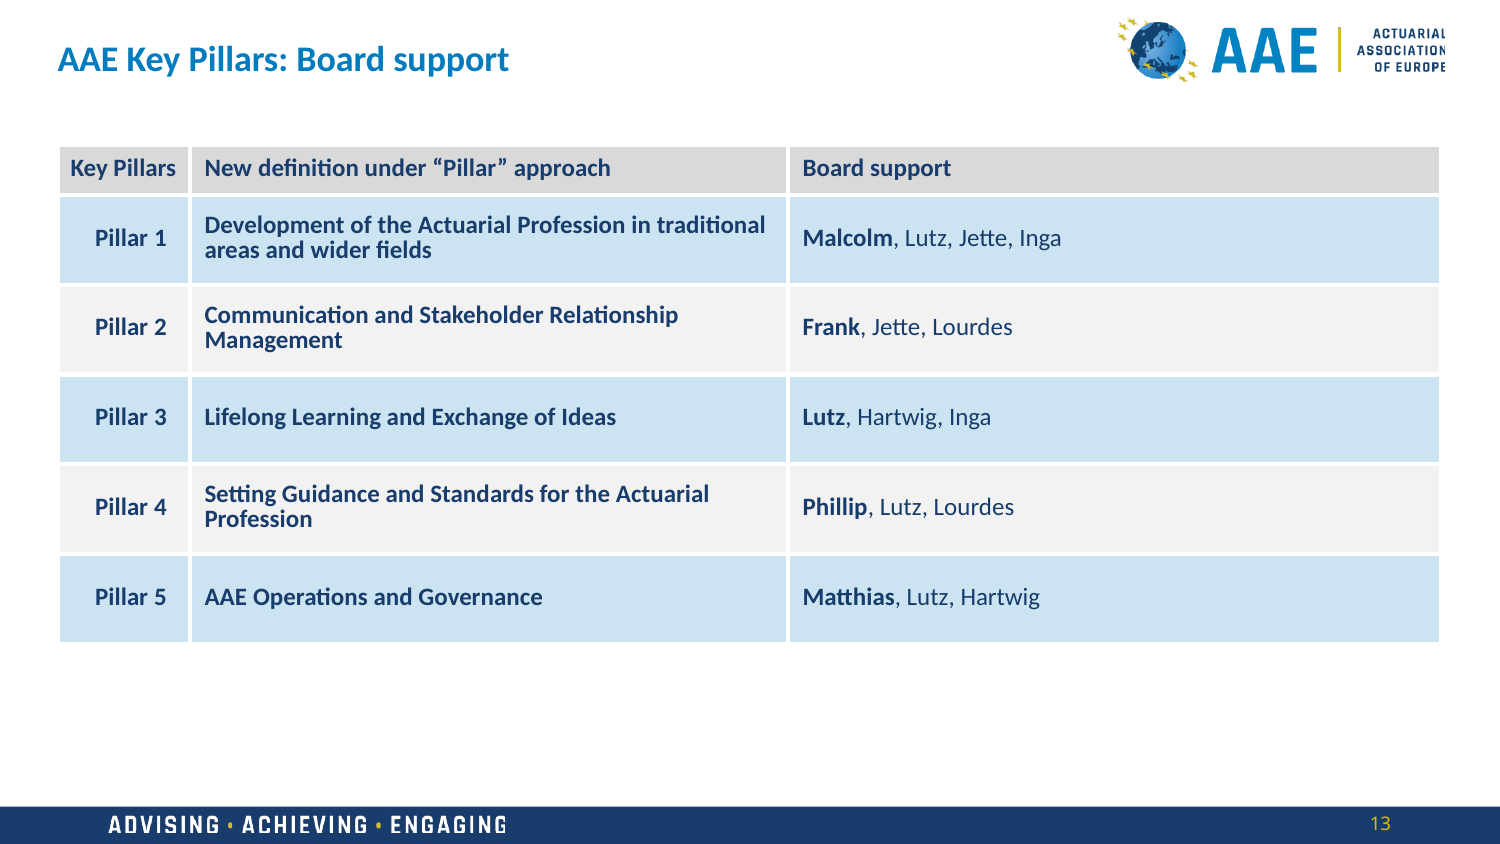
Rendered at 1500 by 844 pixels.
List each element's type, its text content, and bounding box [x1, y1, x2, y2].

table_cell Development of the Actuarial Profession in traditional areas and wider fields [192, 197, 786, 283]
slide_number 13 [1102, 809, 1392, 842]
table_header Key Pillars [60, 147, 188, 193]
table_cell Lutz, Hartwig, Inga [790, 377, 1439, 462]
table_cell AAE Operations and Governance [192, 556, 786, 642]
table_cell Pillar 5 [60, 556, 188, 642]
text_box AAE Key Pillars: Board support [57, 35, 1232, 99]
table_cell Pillar 2 [60, 287, 188, 372]
table_cell Pillar 1 [60, 197, 188, 283]
table_cell Malcolm, Lutz, Jette, Inga [790, 197, 1439, 283]
table_cell Pillar 3 [60, 377, 188, 462]
table_header Board support [790, 147, 1439, 193]
table_header New definition under “Pillar” approach [192, 147, 786, 193]
table_cell Matthias, Lutz, Hartwig [790, 556, 1439, 642]
table_cell Phillip, Lutz, Lourdes [790, 466, 1439, 552]
table_cell Lifelong Learning and Exchange of Ideas [192, 377, 786, 462]
table_cell Pillar 4 [60, 466, 188, 552]
table_cell Frank, Jette, Lourdes [790, 287, 1439, 372]
table_cell Setting Guidance and Standards for the Actuarial Profession [192, 466, 786, 552]
table_cell Communication and Stakeholder Relationship Management [192, 287, 786, 372]
